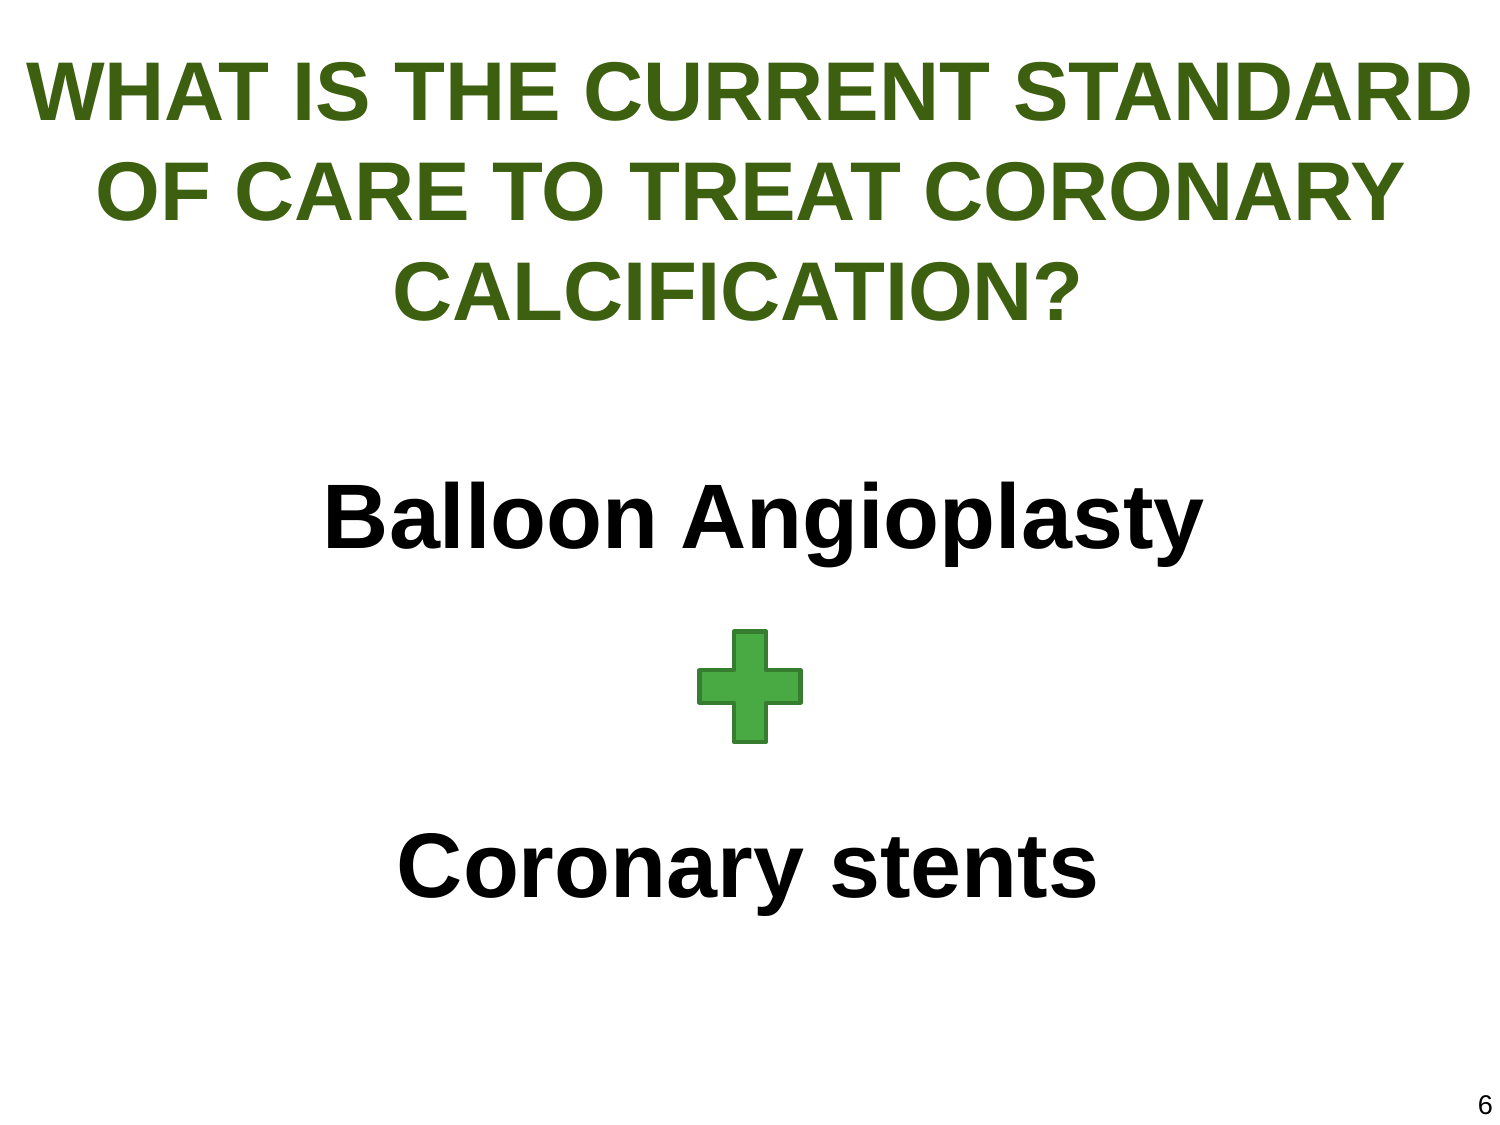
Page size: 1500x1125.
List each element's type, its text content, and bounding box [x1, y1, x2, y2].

text_box 6 [1455, 1079, 1500, 1125]
text_box Balloon Angioplasty [299, 449, 1229, 575]
text_box WHAT is THE Current Standard of care TO TREAT CORONARY calcification? [0, 29, 1500, 137]
text_box Coronary stents [376, 798, 1121, 924]
text_box [697, 629, 803, 744]
